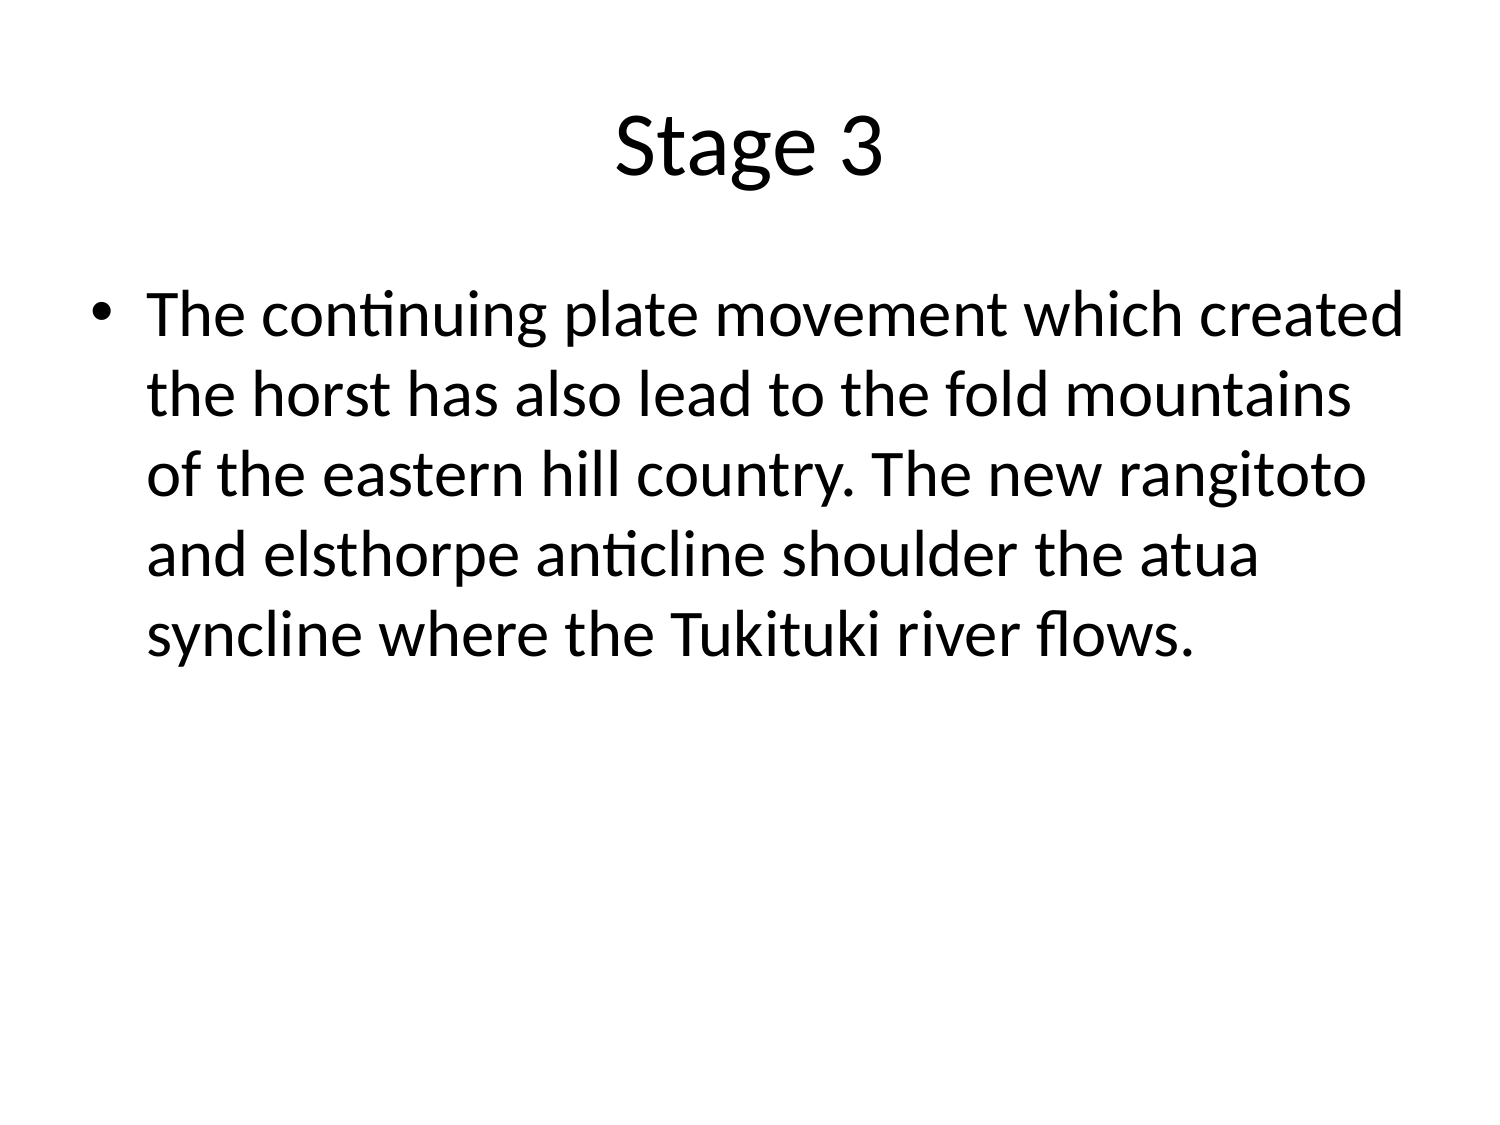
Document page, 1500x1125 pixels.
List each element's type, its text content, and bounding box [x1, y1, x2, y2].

title Stage 3 [75, 45, 1425, 233]
list The continuing plate movement which created the horst has also lead to the fold mountains of the eastern hill country. The new rangitoto and elsthorpe anticline shoulder the atua syncline where the Tukituki river flows. [75, 262, 1425, 1005]
